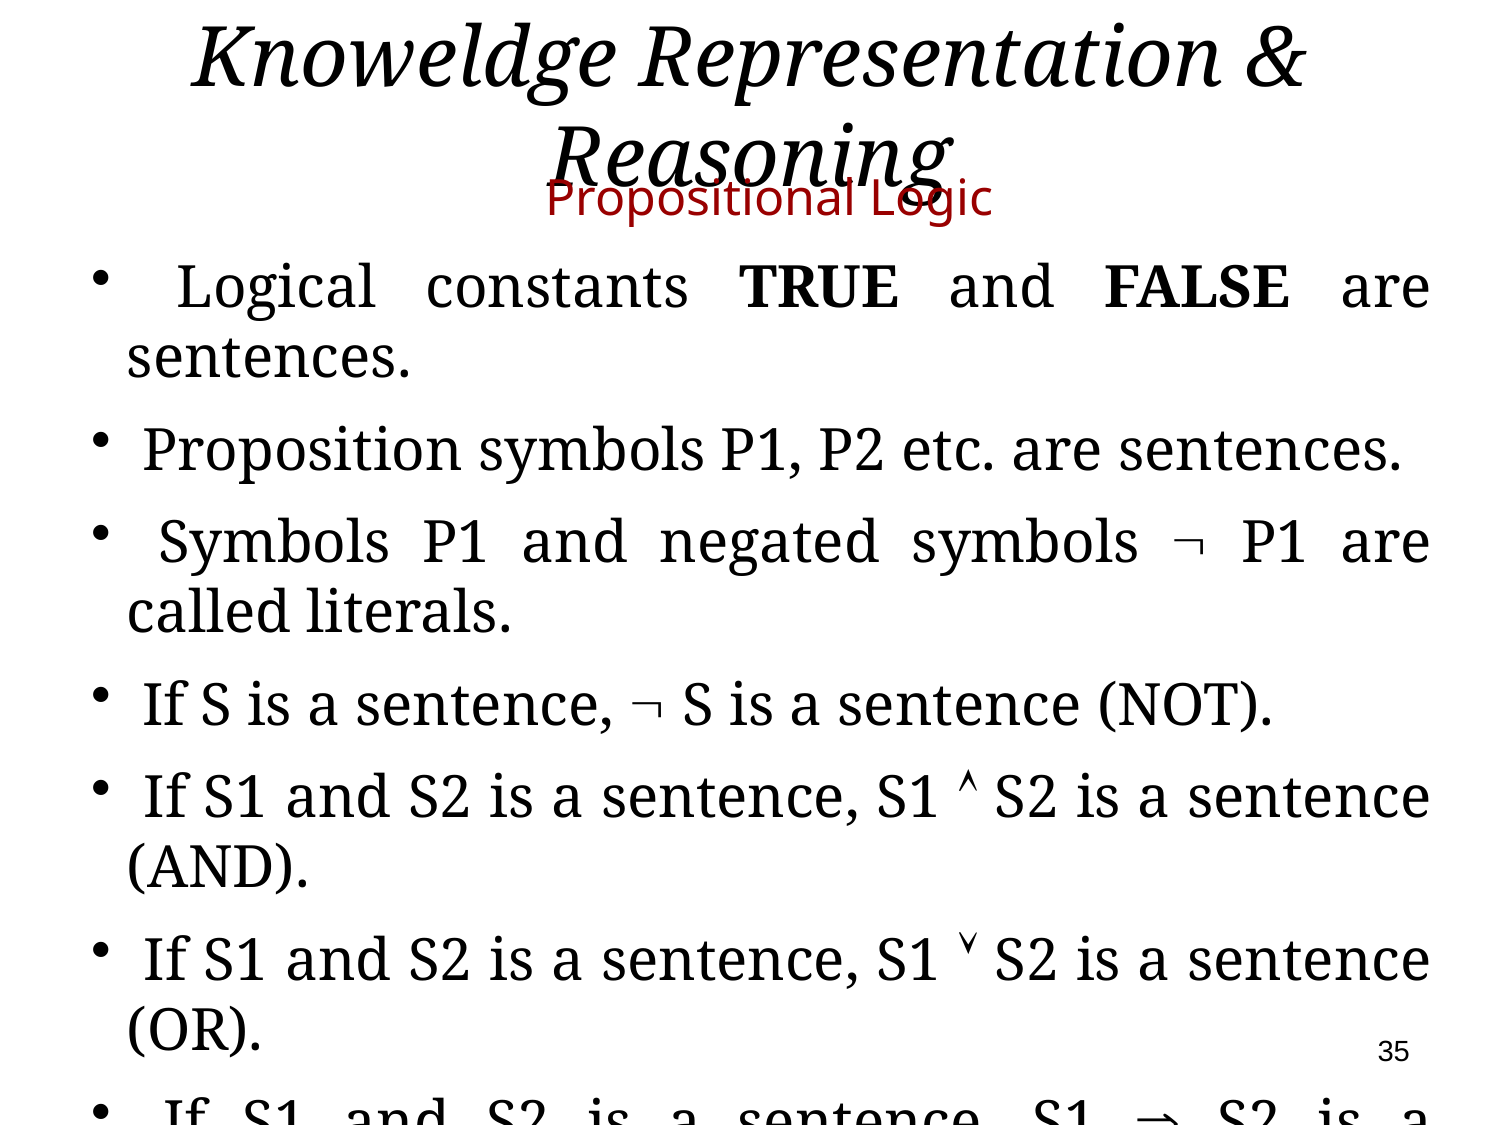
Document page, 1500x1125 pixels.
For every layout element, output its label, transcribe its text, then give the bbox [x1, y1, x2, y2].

text_box Propositional Logic Logical constants TRUE and FALSE are sentences. Proposition symbols P1, P2 etc. are sentences. Symbols P1 and negated symbols  P1 are called literals. If S is a sentence,  S is a sentence (NOT). If S1 and S2 is a sentence, S1  S2 is a sentence (AND). If S1 and S2 is a sentence, S1  S2 is a sentence (OR). If S1 and S2 is a sentence, S1  S2 is a sentence (Implies). If S1 and S2 is a sentence, S1  S2 is a sentence (Equivalent). [76, 149, 1447, 1125]
title Knoweldge Representation & Reasoning [74, 44, 1426, 162]
